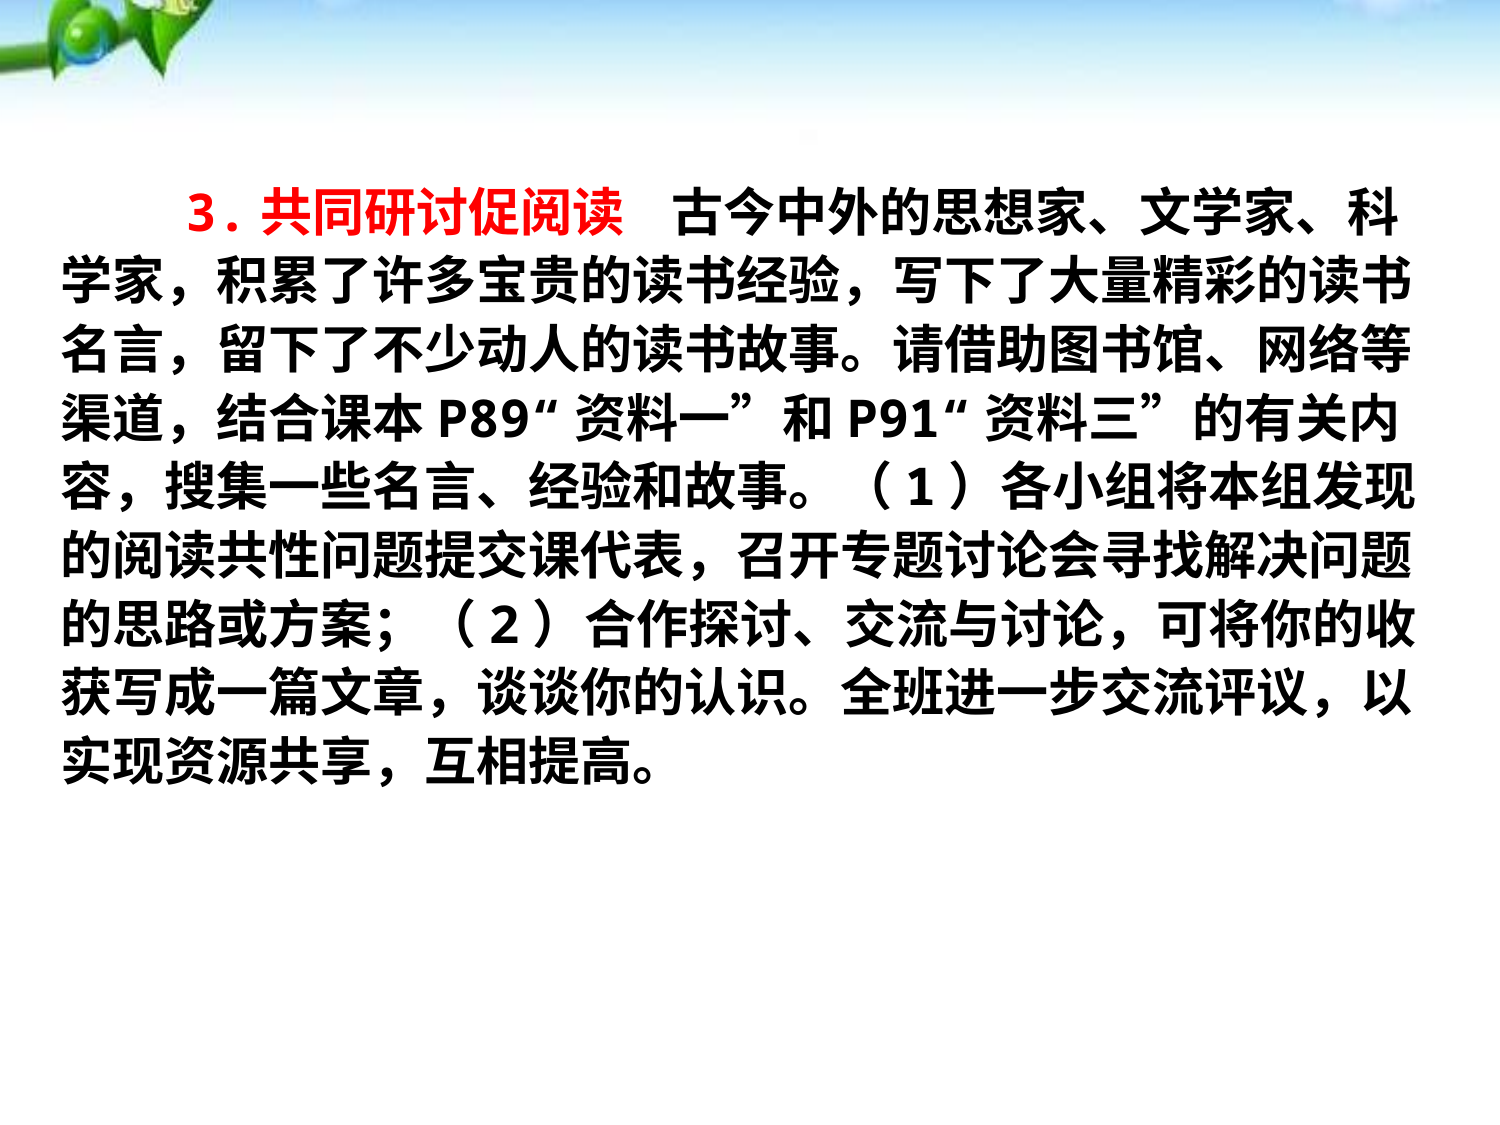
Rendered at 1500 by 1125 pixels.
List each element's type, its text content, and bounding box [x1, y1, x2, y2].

text_box 3.共同研讨促阅读 古今中外的思想家、文学家、科学家，积累了许多宝贵的读书经验，写下了大量精彩的读书名言，留下了不少动人的读书故事。请借助图书馆、网络等渠道，结合课本P89“资料一”和P91“资料三”的有关内容，搜集一些名言、经验和故事。（1）各小组将本组发现的阅读共性问题提交课代表，召开专题讨论会寻找解决问题的思路或方案；（2）合作探讨、交流与讨论，可将你的收获写成一篇文章，谈谈你的认识。全班进一步交流评议，以实现资源共享，互相提高。 [45, 165, 1464, 799]
picture [0, 0, 1500, 1125]
